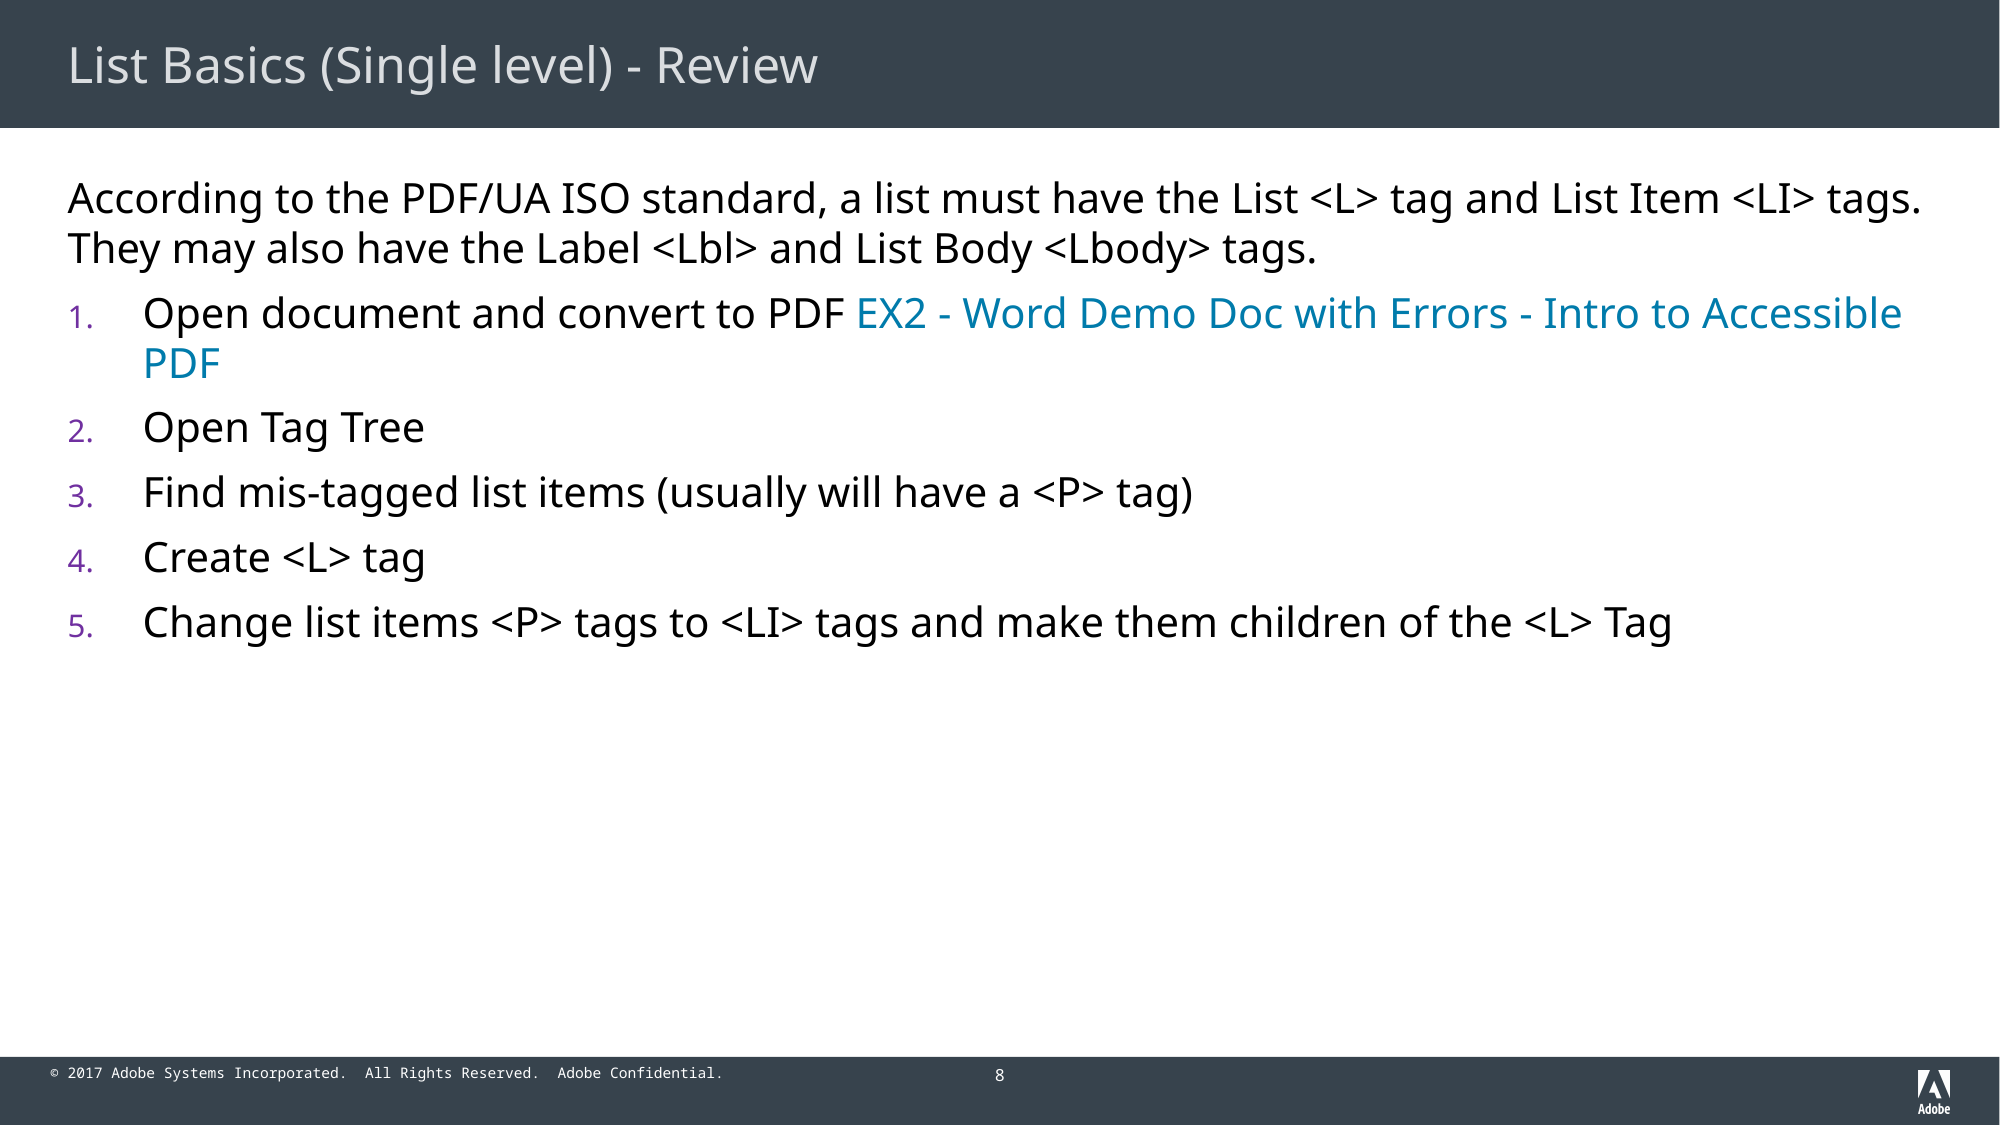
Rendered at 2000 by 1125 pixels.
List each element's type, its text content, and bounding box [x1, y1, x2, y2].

slide_number 8 [916, 1062, 1083, 1091]
title List Basics (Single level) - Review [49, 30, 1950, 98]
picture [1918, 1070, 1950, 1114]
list According to the PDF/UA ISO standard, a list must have the List <L> tag and List Item <LI> tags. They may also have the Label <Lbl> and List Body <Lbody> tags. Open document and convert to PDF EX2 - Word Demo Doc with Errors - Intro to Accessible PDF Open Tag Tree Find mis-tagged list items (usually will have a <P> tag) Create <L> tag Change list items <P> tags to <LI> tags and make them children of the <L> Tag [49, 162, 1950, 1013]
